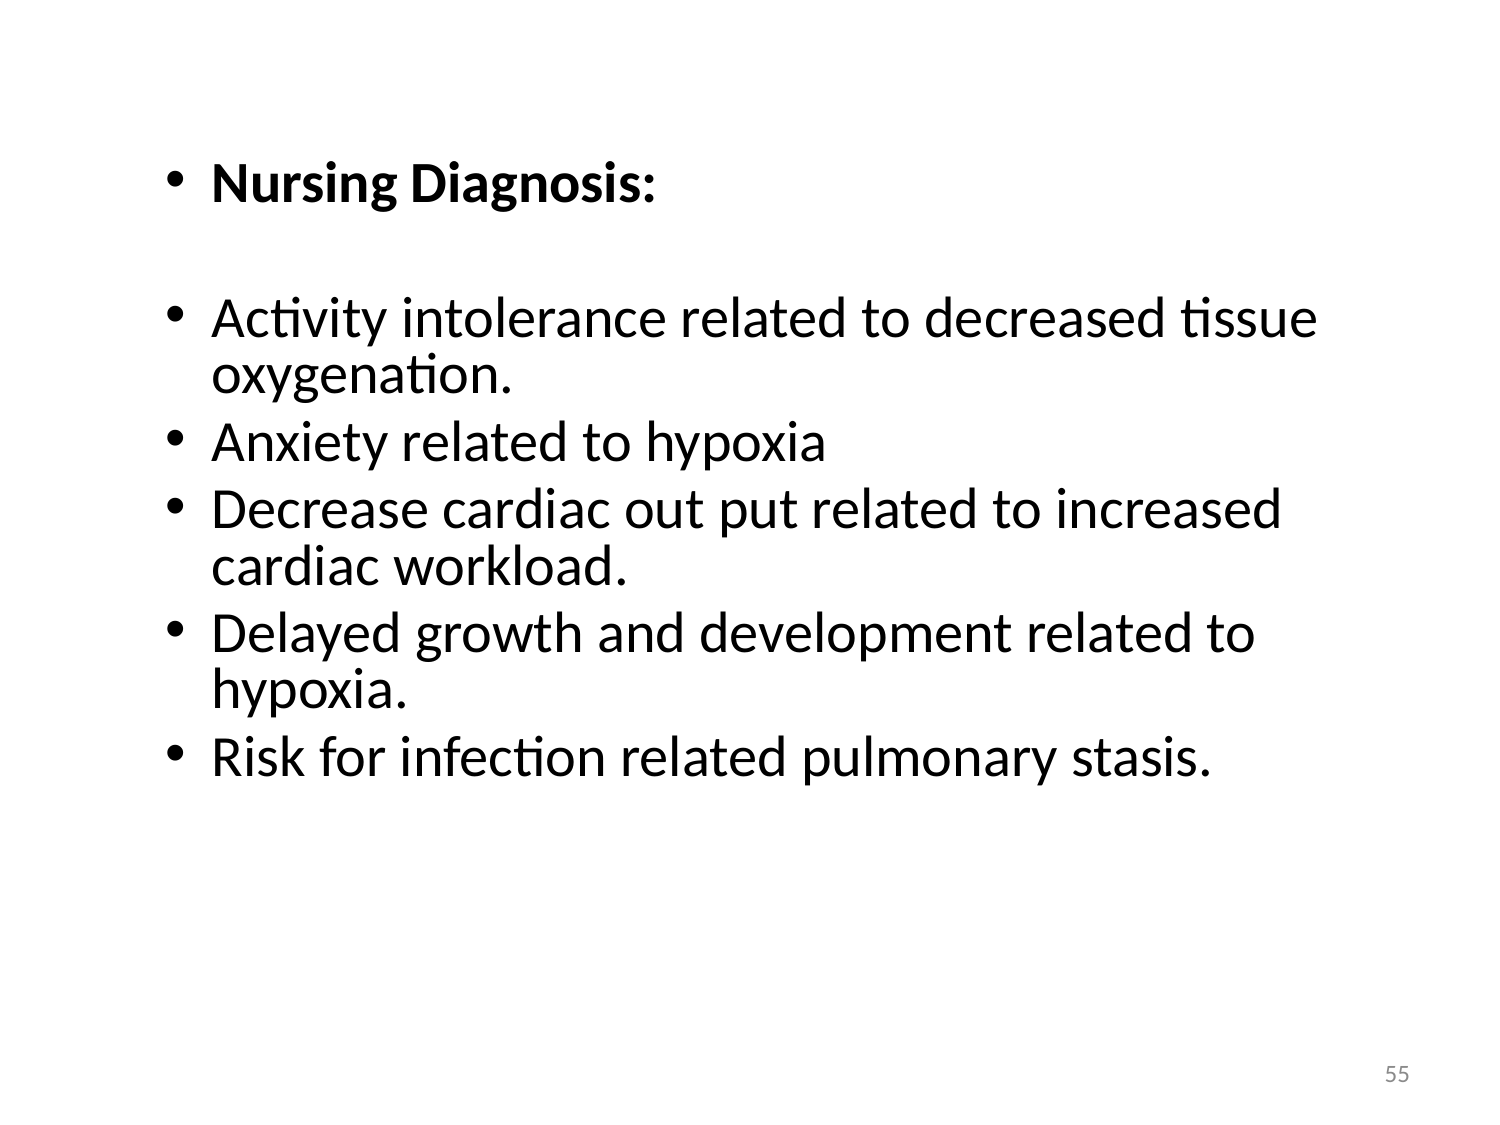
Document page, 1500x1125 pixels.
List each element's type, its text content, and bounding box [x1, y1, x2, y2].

slide_number 55 [1074, 1042, 1425, 1103]
text_box Nursing Diagnosis: Activity intolerance related to decreased tissue oxygenation. Anxiety related to hypoxia Decrease cardiac out put related to increased cardiac workload. Delayed growth and development related to hypoxia. Risk for infection related pulmonary stasis. [74, 149, 1425, 1067]
